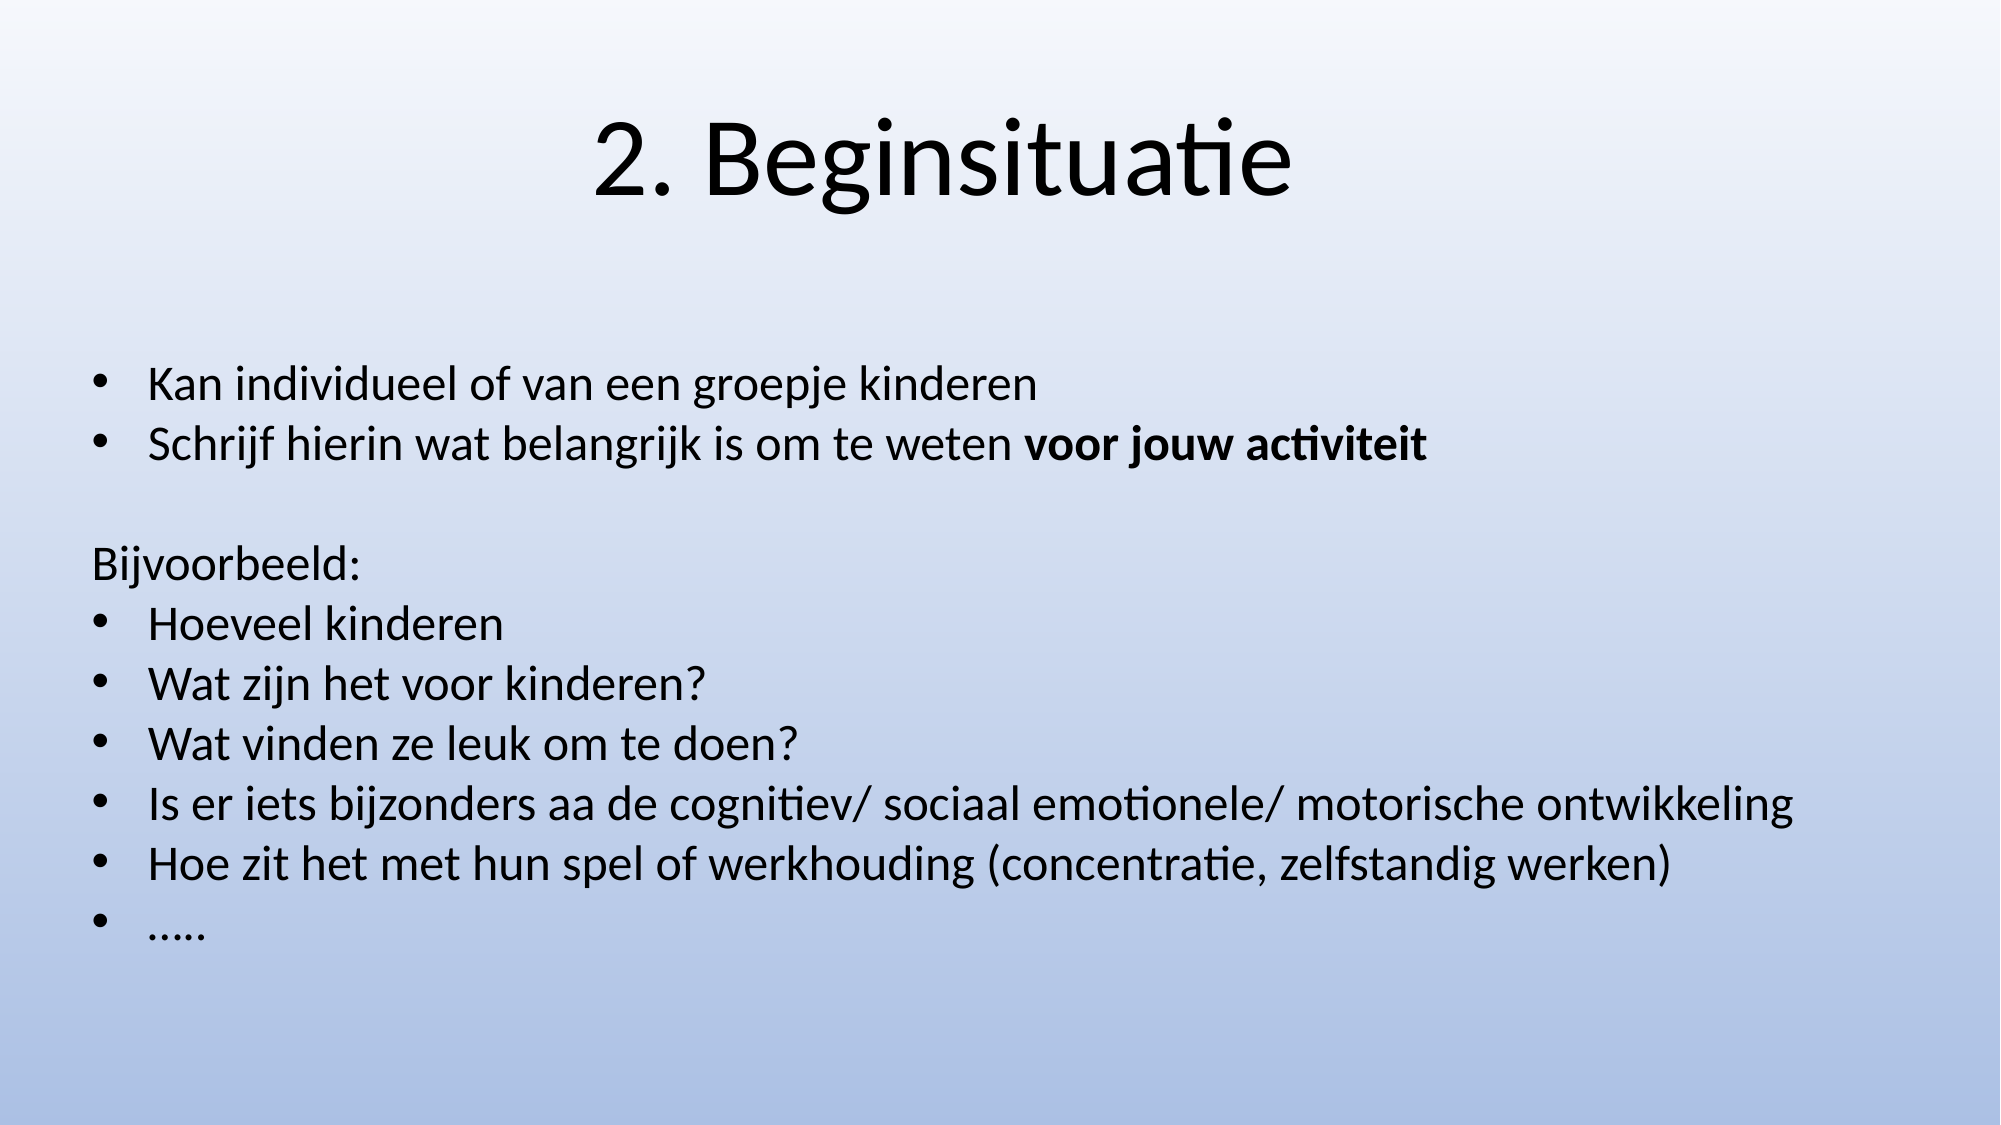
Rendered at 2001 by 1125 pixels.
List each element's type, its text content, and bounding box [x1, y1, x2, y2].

text_box Kan individueel of van een groepje kinderen Schrijf hierin wat belangrijk is om te weten voor jouw activiteit Bijvoorbeeld: Hoeveel kinderen Wat zijn het voor kinderen? Wat vinden ze leuk om te doen? Is er iets bijzonders aa de cognitiev/ sociaal emotionele/ motorische ontwikkeling Hoe zit het met hun spel of werkhouding (concentratie, zelfstandig werken) ….. [76, 342, 1810, 958]
text_box 2. Beginsituatie [576, 75, 1311, 225]
